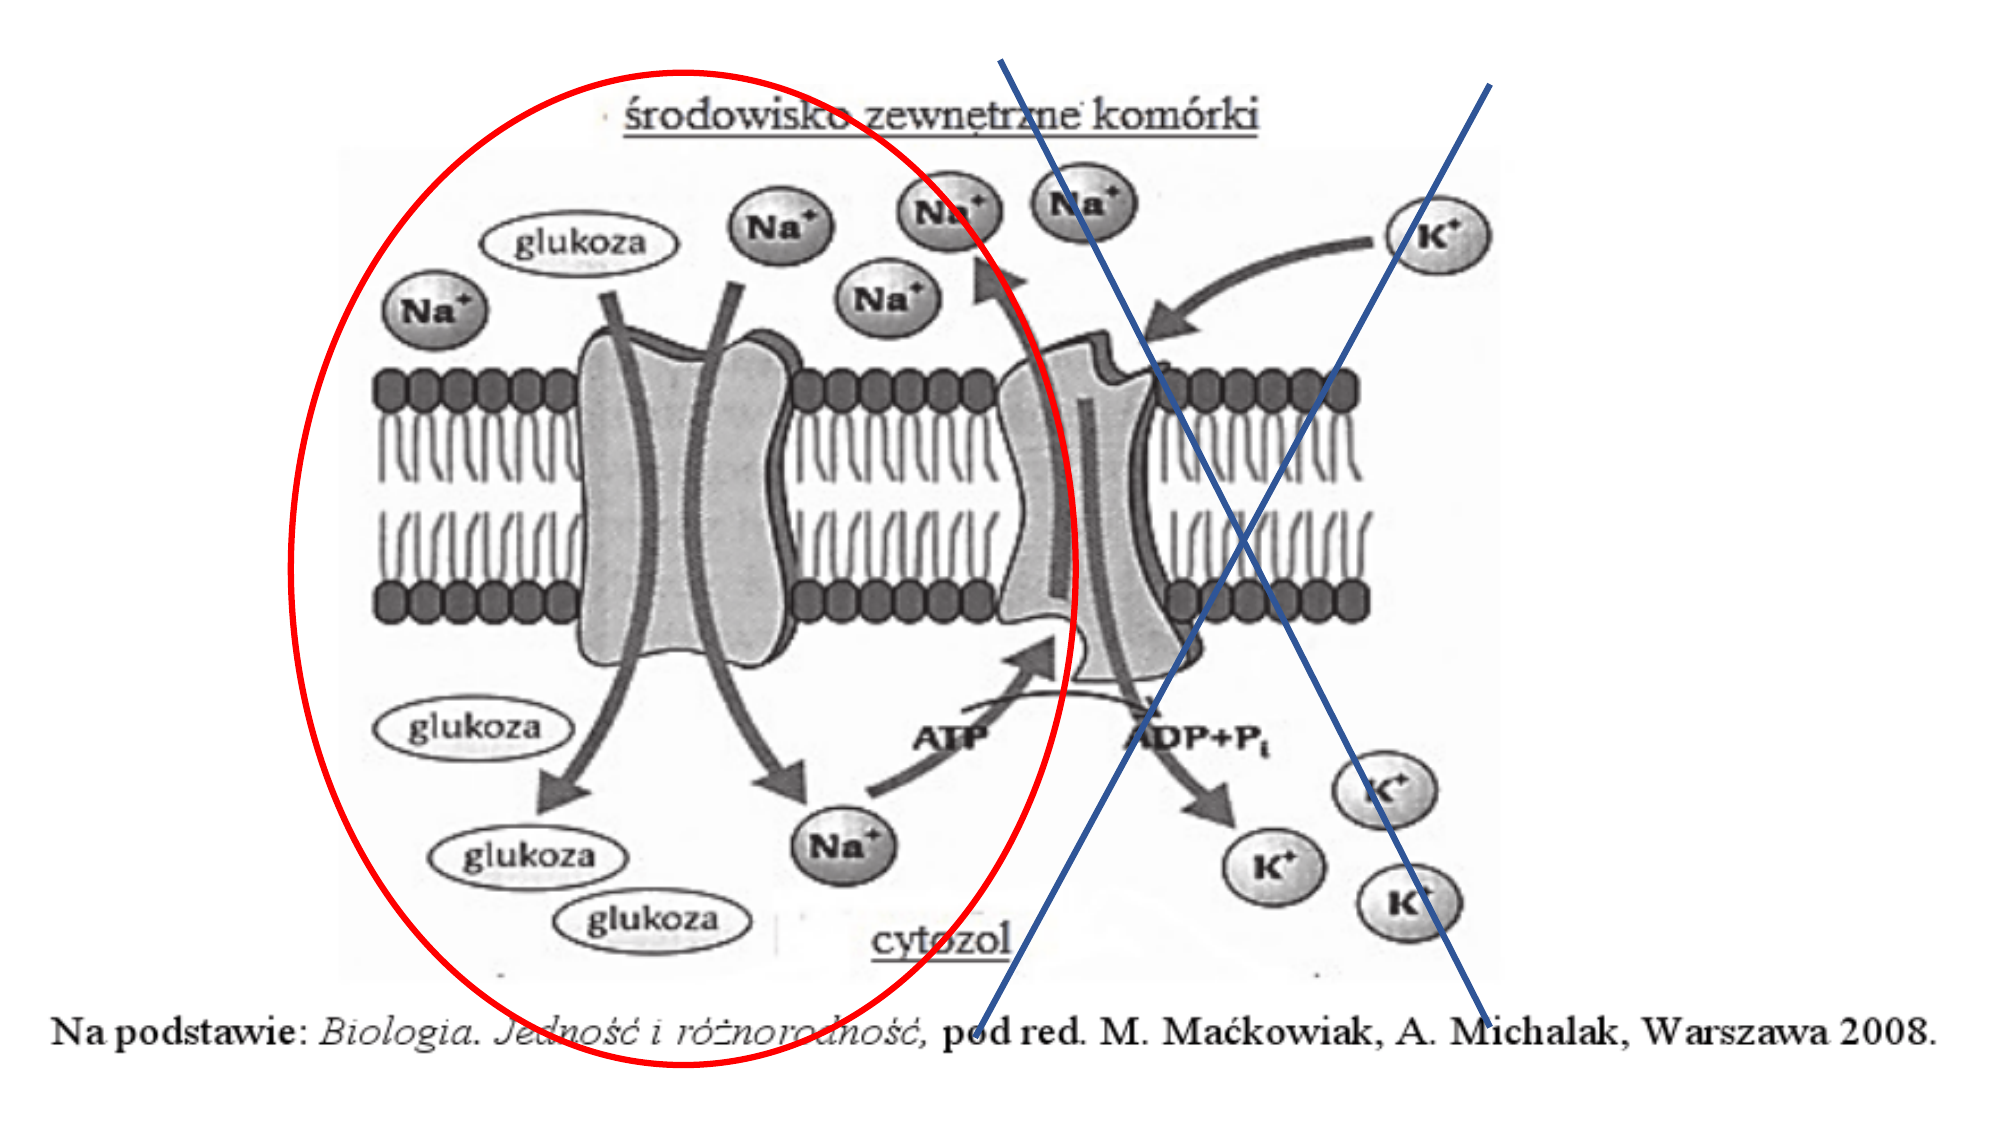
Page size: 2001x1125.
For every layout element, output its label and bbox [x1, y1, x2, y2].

text_box [974, 84, 1491, 1038]
text_box [596, 71, 771, 84]
text_box [999, 59, 1491, 84]
picture [38, 84, 1950, 1066]
